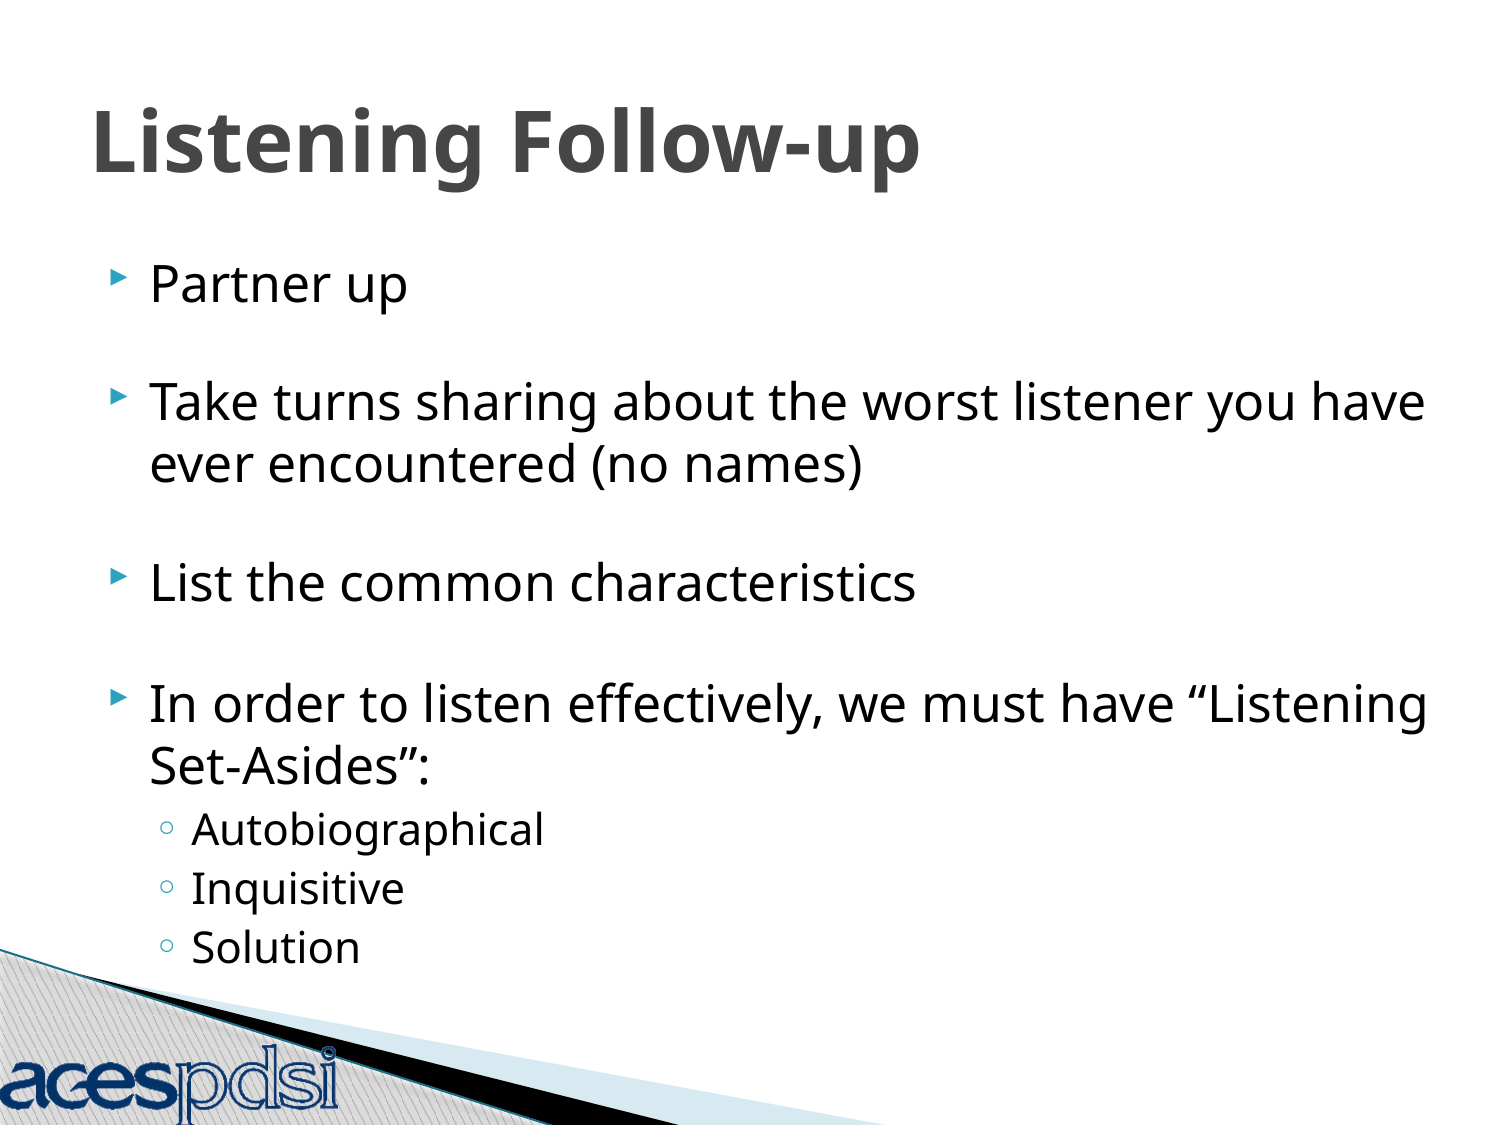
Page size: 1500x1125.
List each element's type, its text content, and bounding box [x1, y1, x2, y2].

list Partner up Take turns sharing about the worst listener you have ever encountered (no names) List the common characteristics In order to listen effectively, we must have “Listening Set-Asides”: Autobiographical Inquisitive Solution [75, 243, 1463, 986]
picture [0, 1044, 338, 1125]
title Listening Follow-up [75, 45, 1425, 233]
